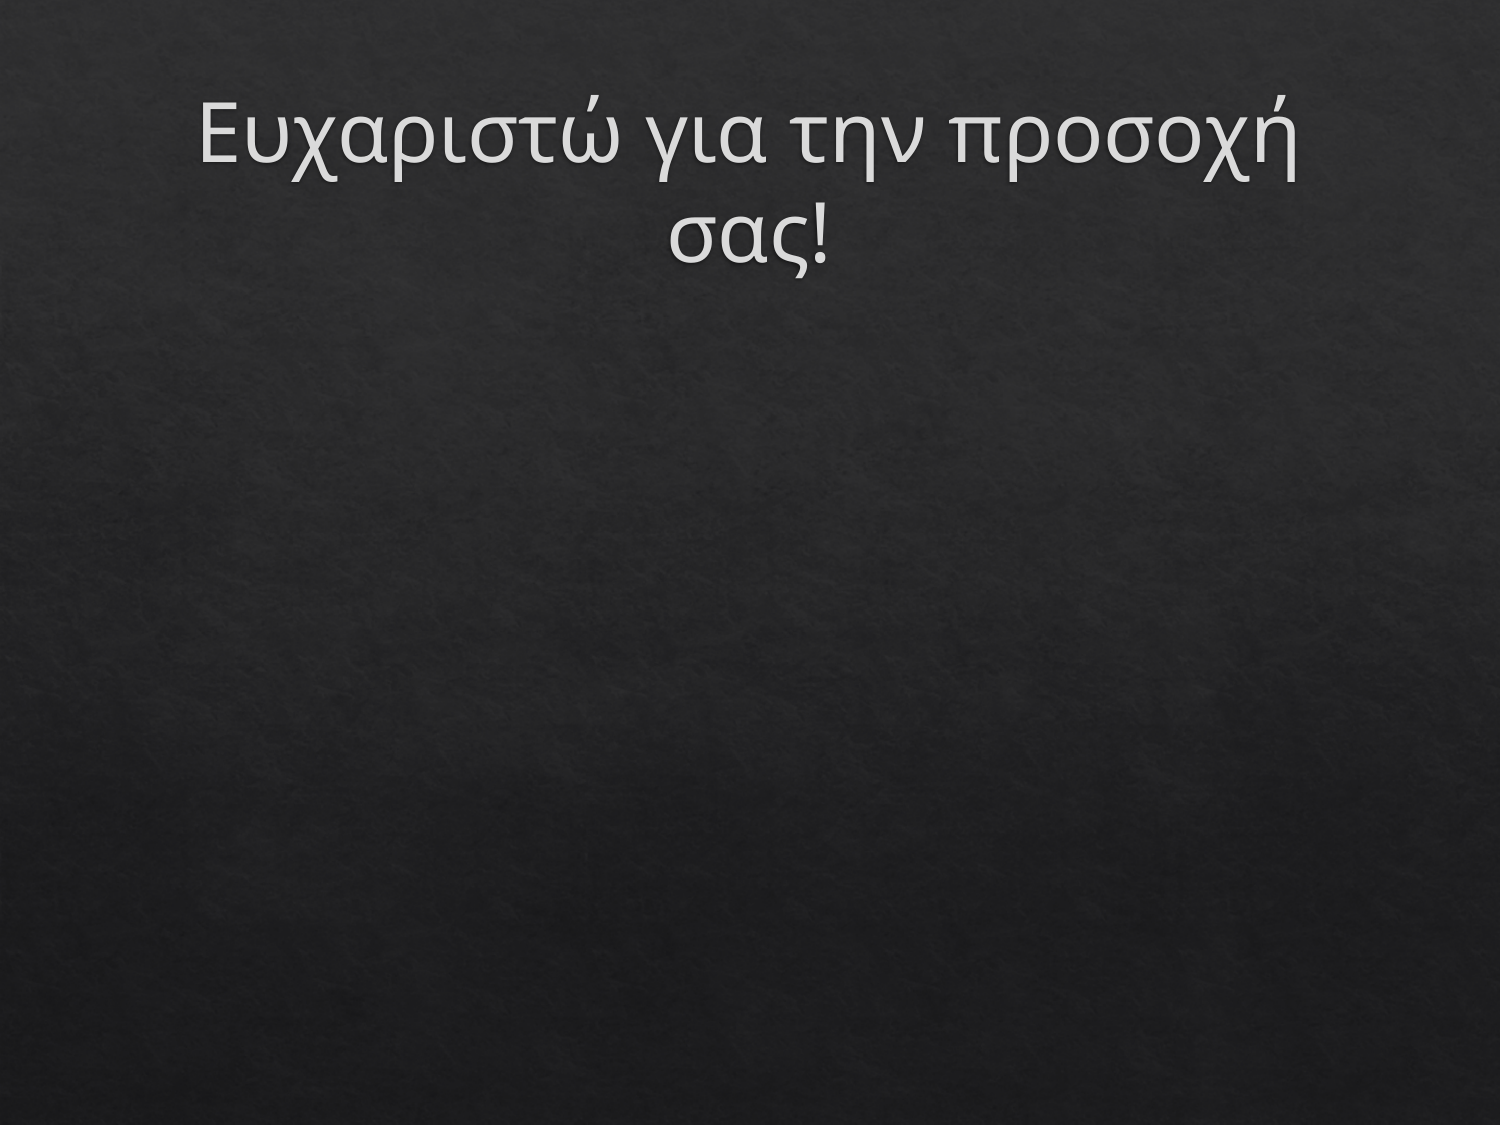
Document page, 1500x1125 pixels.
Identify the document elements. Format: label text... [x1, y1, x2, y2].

title Ευχαριστώ για την προσοχή σας! [112, 99, 1387, 260]
